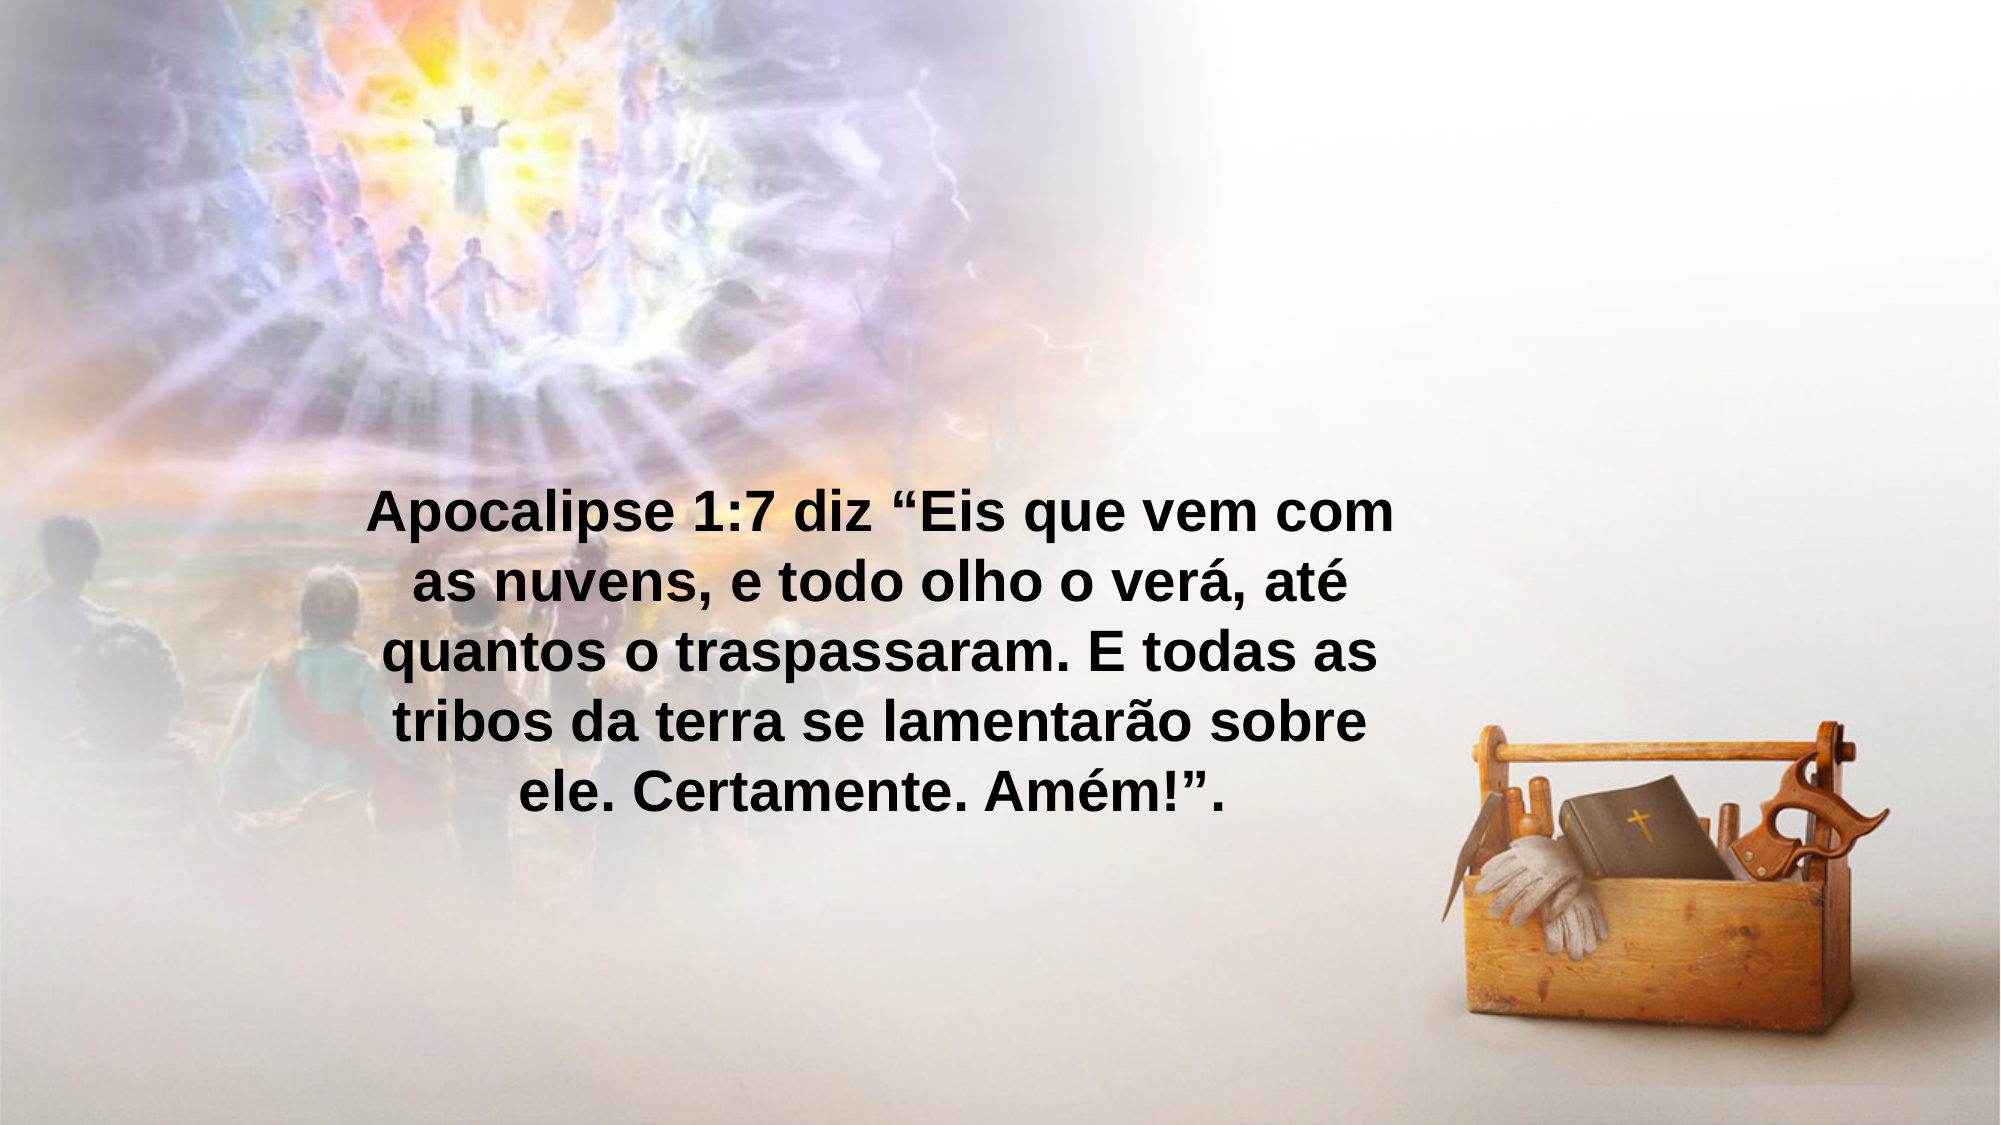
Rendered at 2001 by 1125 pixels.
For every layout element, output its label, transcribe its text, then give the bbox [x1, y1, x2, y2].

picture [0, 0, 2001, 1125]
text_box Apocalipse 1:7 diz “Eis que vem com as nuvens, e todo olho o verá, até quantos o traspassaram. E todas as tribos da terra se lamentarão sobre ele. Certamente. Amém!”. [349, 466, 1412, 831]
